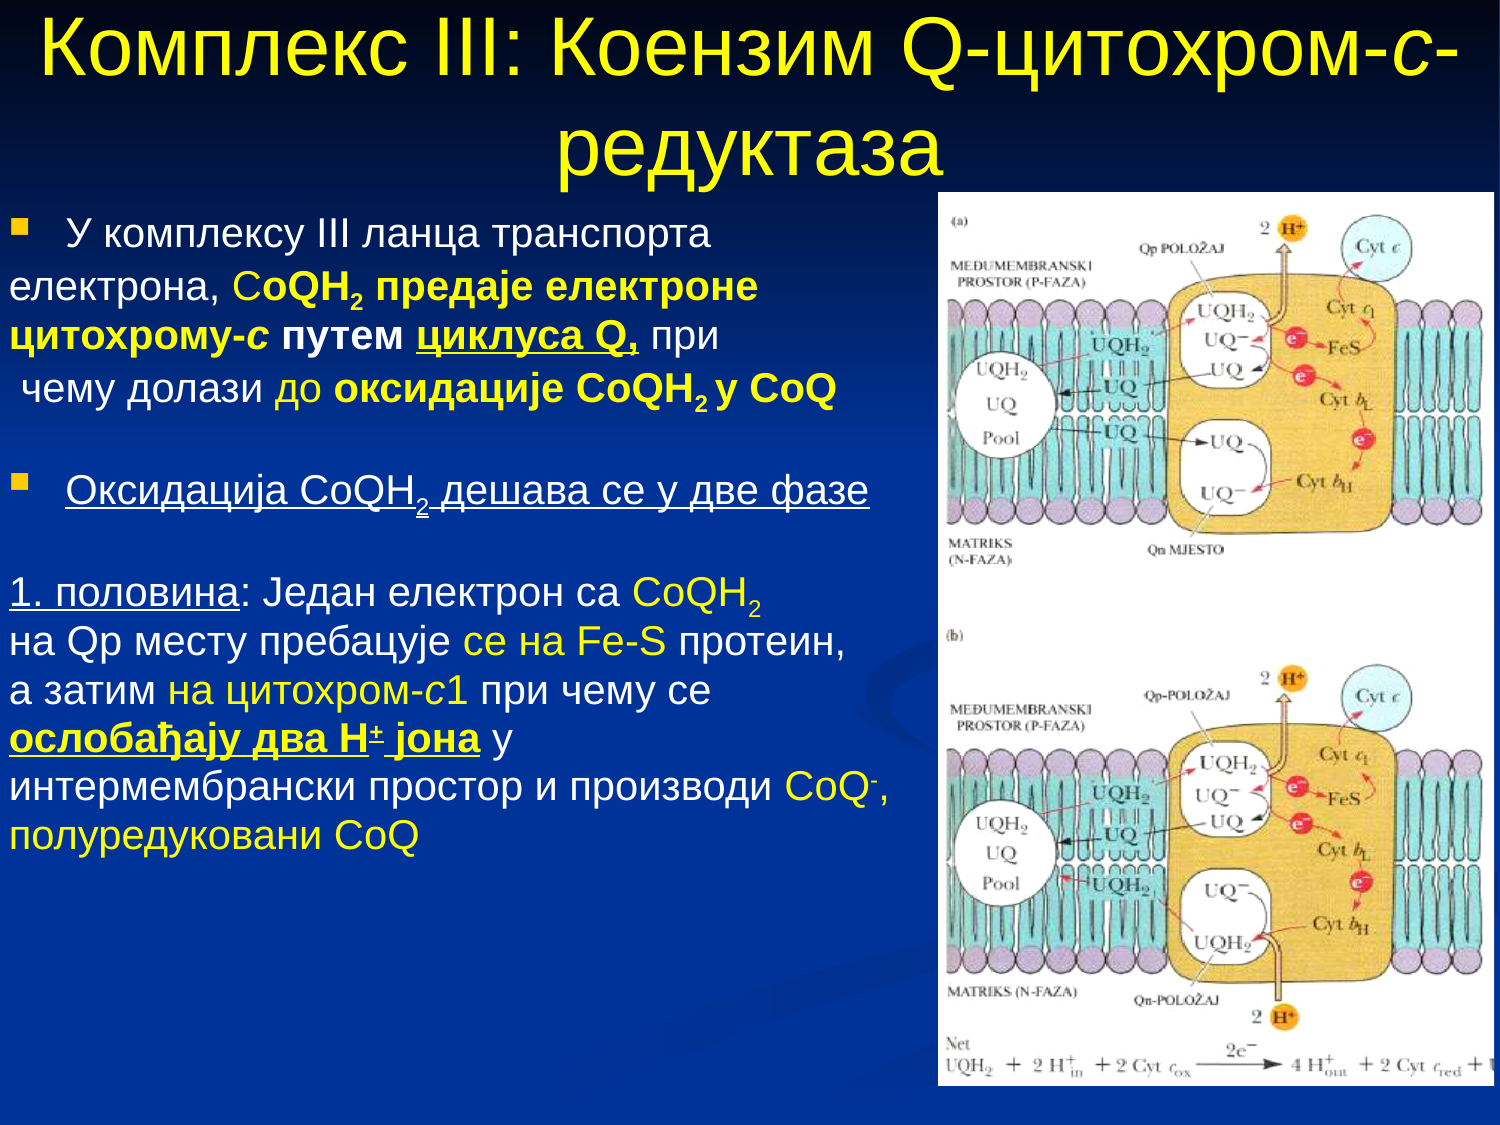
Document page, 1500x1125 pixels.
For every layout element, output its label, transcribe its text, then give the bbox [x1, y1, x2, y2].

picture [937, 192, 1495, 1086]
title Кoмплeкс III: Кoeнзим Q-цитoхрoм-с-рeдуктaзa [0, 11, 1500, 173]
list У комплексу III ланца транспорта електрона, CоQH2 предаје електроне цитохрому-с путем циклусa Q, при чему долази до оксидације CоQH2 у CоQ Оксидација CоQH2 дешава се у две фазе 1. половина: Један електрон са CоQH2 на Qp месту пребацује се на Fе-S протеин, а затим на цитохром-с1 при чему се ослобађају два H+ јона у интермембрански простор и производи CоQ-, полуредуковани CоQ [0, 207, 932, 1071]
